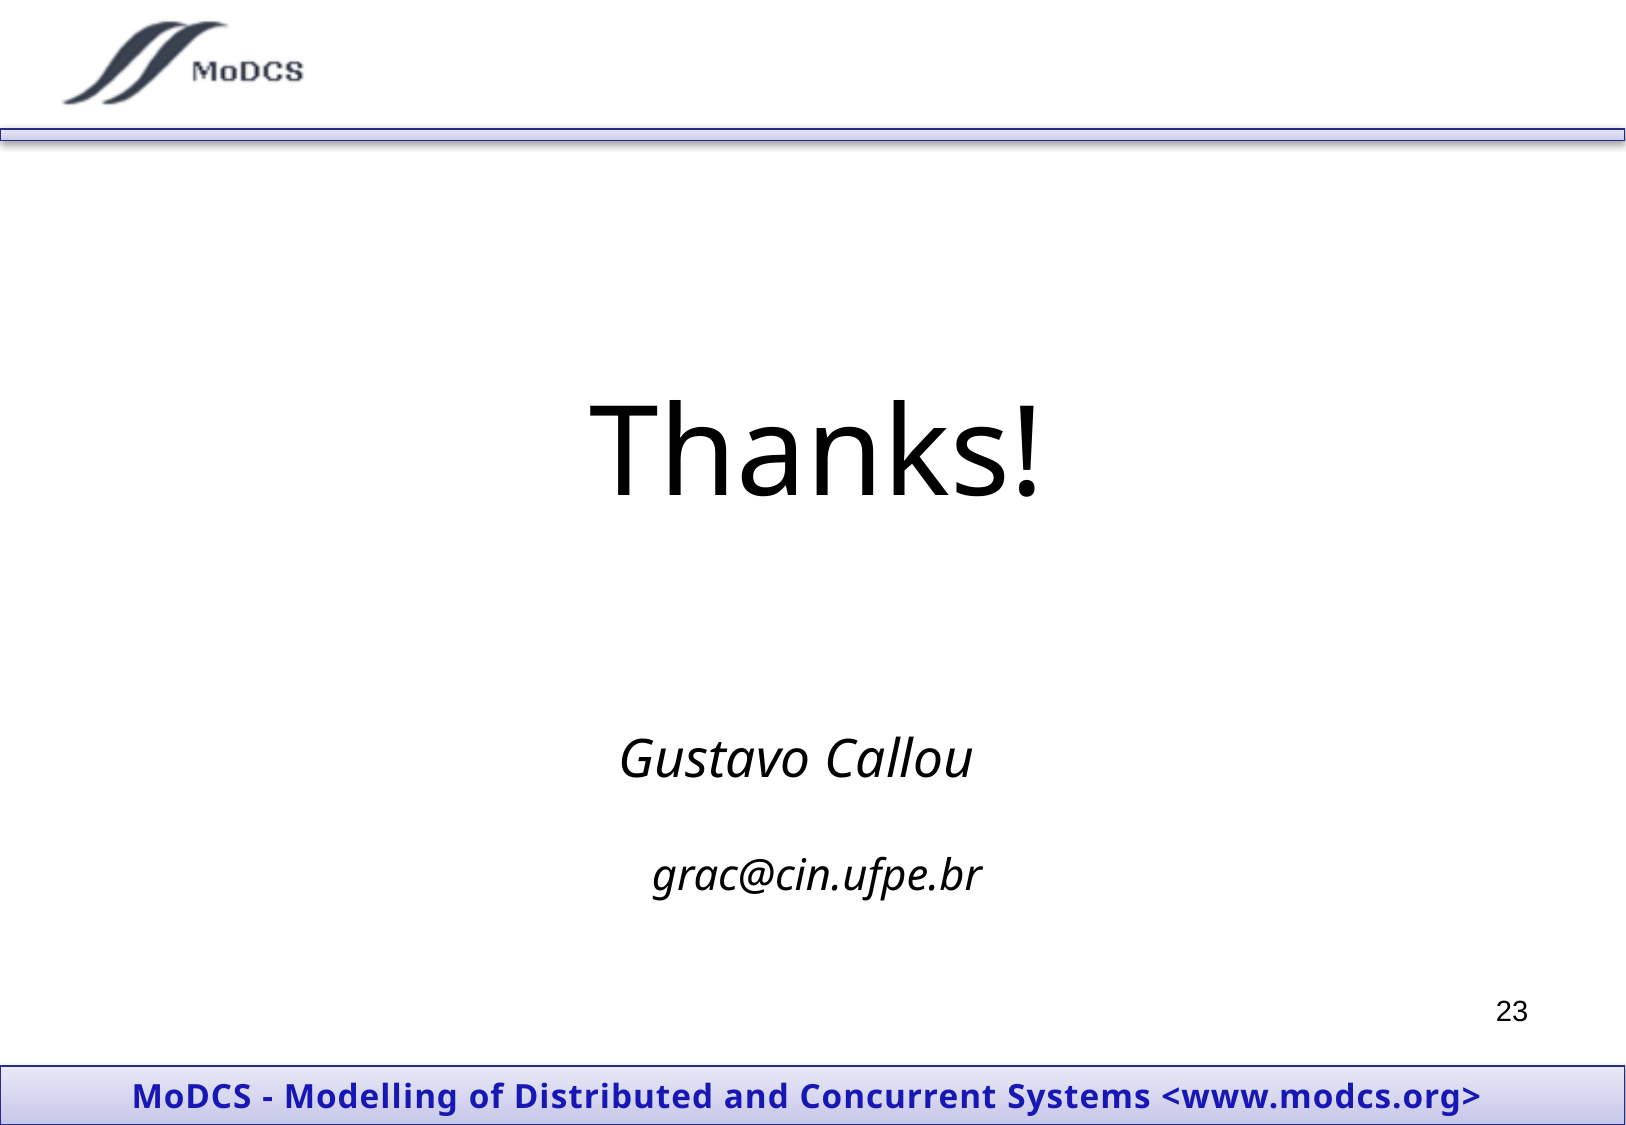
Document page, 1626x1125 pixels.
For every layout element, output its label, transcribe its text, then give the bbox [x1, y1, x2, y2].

picture [0, 0, 425, 128]
slide_number 23 [1163, 984, 1544, 1055]
list Thanks! Gustavo Callou grac@cin.ufpe.br [85, 187, 1549, 950]
